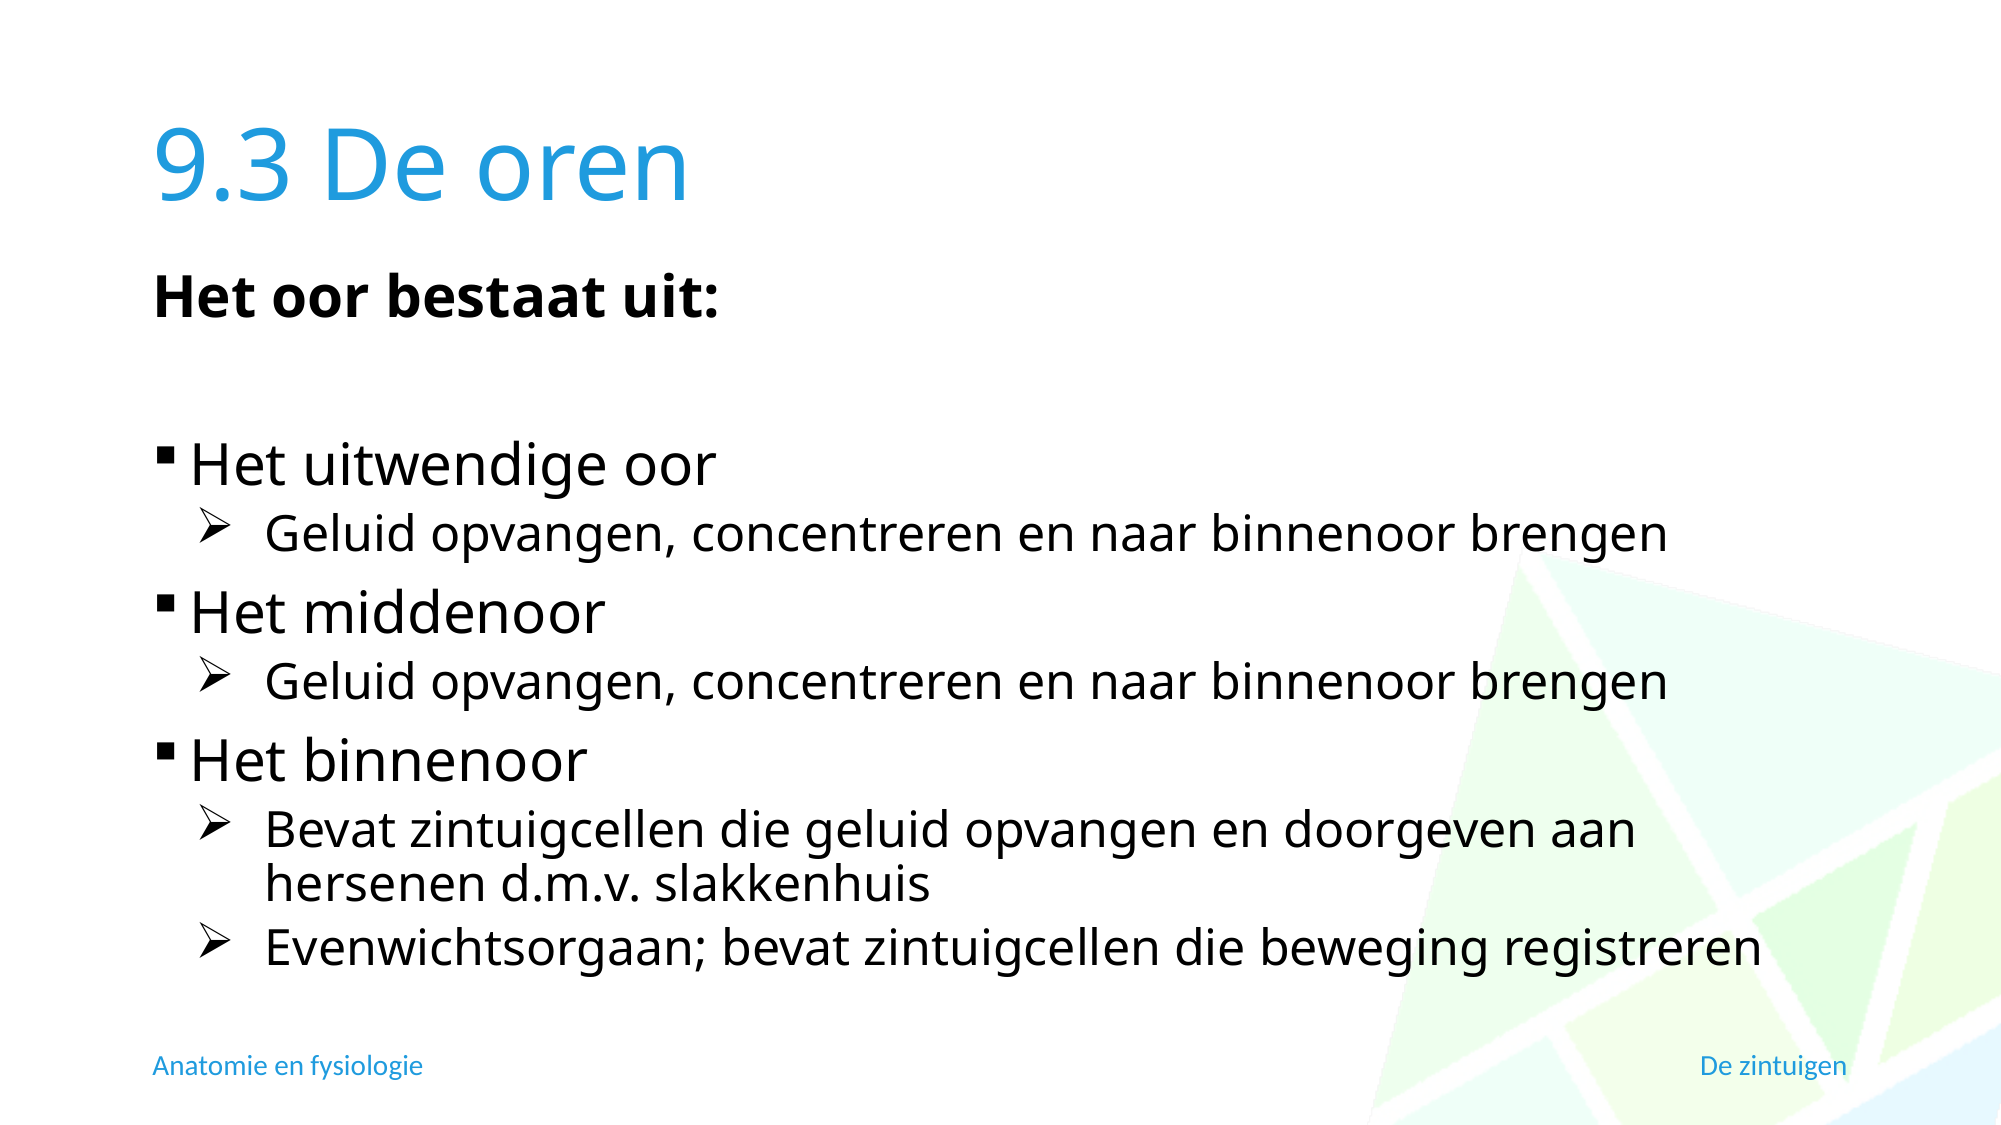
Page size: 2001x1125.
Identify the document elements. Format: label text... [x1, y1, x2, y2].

list De zintuigen [1412, 1042, 1863, 1103]
list Het oor bestaat uit: Het uitwendige oor Geluid opvangen, concentreren en naar binnenoor brengen Het middenoor Geluid opvangen, concentreren en naar binnenoor brengen Het binnenoor Bevat zintuigcellen die geluid opvangen en doorgeven aan hersenen d.m.v. slakkenhuis Evenwichtsorgaan; bevat zintuigcellen die beweging registreren [137, 259, 1863, 1014]
title 9.3 De oren [137, 59, 1863, 259]
list Anatomie en fysiologie [137, 1042, 588, 1103]
